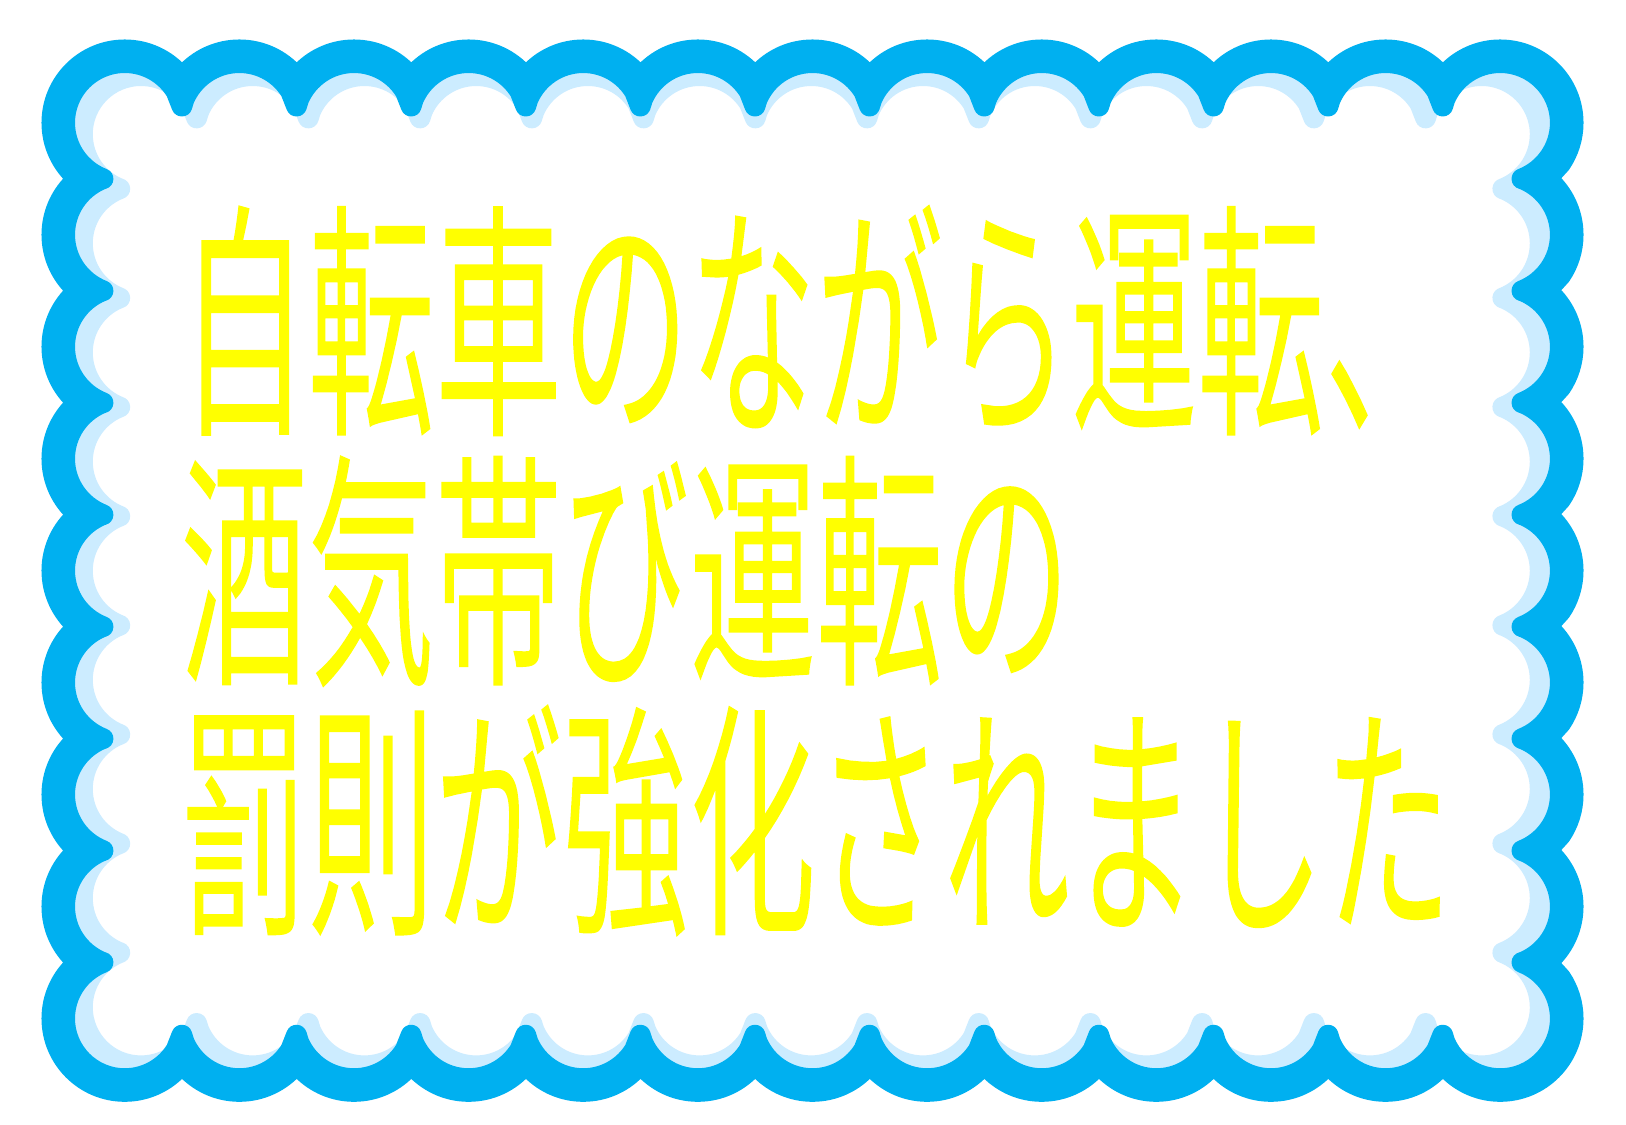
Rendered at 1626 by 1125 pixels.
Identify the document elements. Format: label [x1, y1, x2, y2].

text_box [526, 65, 985, 121]
text_box [1224, 65, 1324, 121]
text_box [186, 1021, 286, 1076]
text_box [186, 65, 285, 121]
text_box [413, 65, 520, 121]
text_box [300, 65, 403, 121]
text_box [1459, 65, 1555, 1076]
text_box [988, 65, 1097, 121]
text_box [49, 47, 1576, 1094]
text_box [525, 1021, 985, 1076]
text_box [67, 176, 122, 964]
text_box [1106, 1021, 1210, 1076]
text_box [68, 65, 167, 176]
text_box [1225, 1021, 1324, 1076]
text_box [988, 1021, 1097, 1076]
text_box [413, 1021, 520, 1076]
text_box [1343, 1021, 1437, 1076]
text_box [1342, 65, 1437, 121]
text_box [68, 965, 168, 1076]
text_box [1106, 65, 1210, 121]
text_box [300, 1021, 403, 1076]
